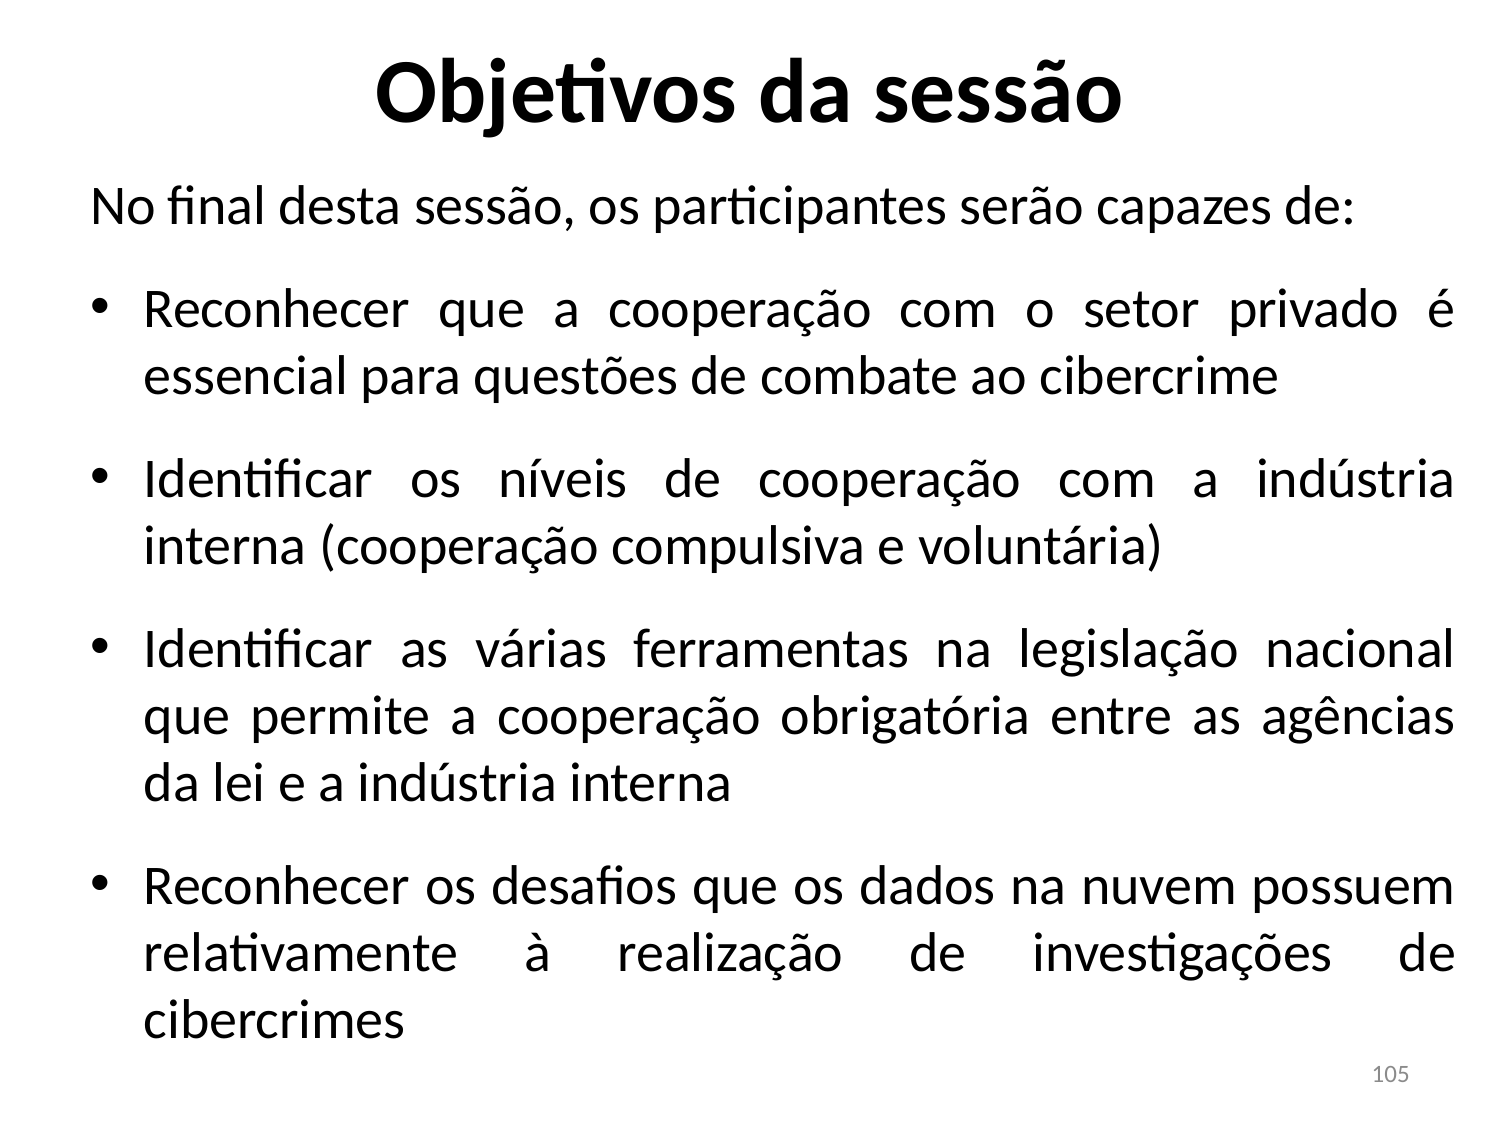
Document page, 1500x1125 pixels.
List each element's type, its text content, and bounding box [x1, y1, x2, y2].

slide_number 105 [1074, 1042, 1425, 1103]
title Objetivos da sessão [75, 23, 1425, 151]
list No final desta sessão, os participantes serão capazes de: Reconhecer que a cooperação com o setor privado é essencial para questões de combate ao cibercrime Identificar os níveis de cooperação com a indústria interna (cooperação compulsiva e voluntária) Identificar as várias ferramentas na legislação nacional que permite a cooperação obrigatória entre as agências da lei e a indústria interna Reconhecer os desafios que os dados na nuvem possuem relativamente à realização de investigações de cibercrimes [75, 160, 1472, 1062]
